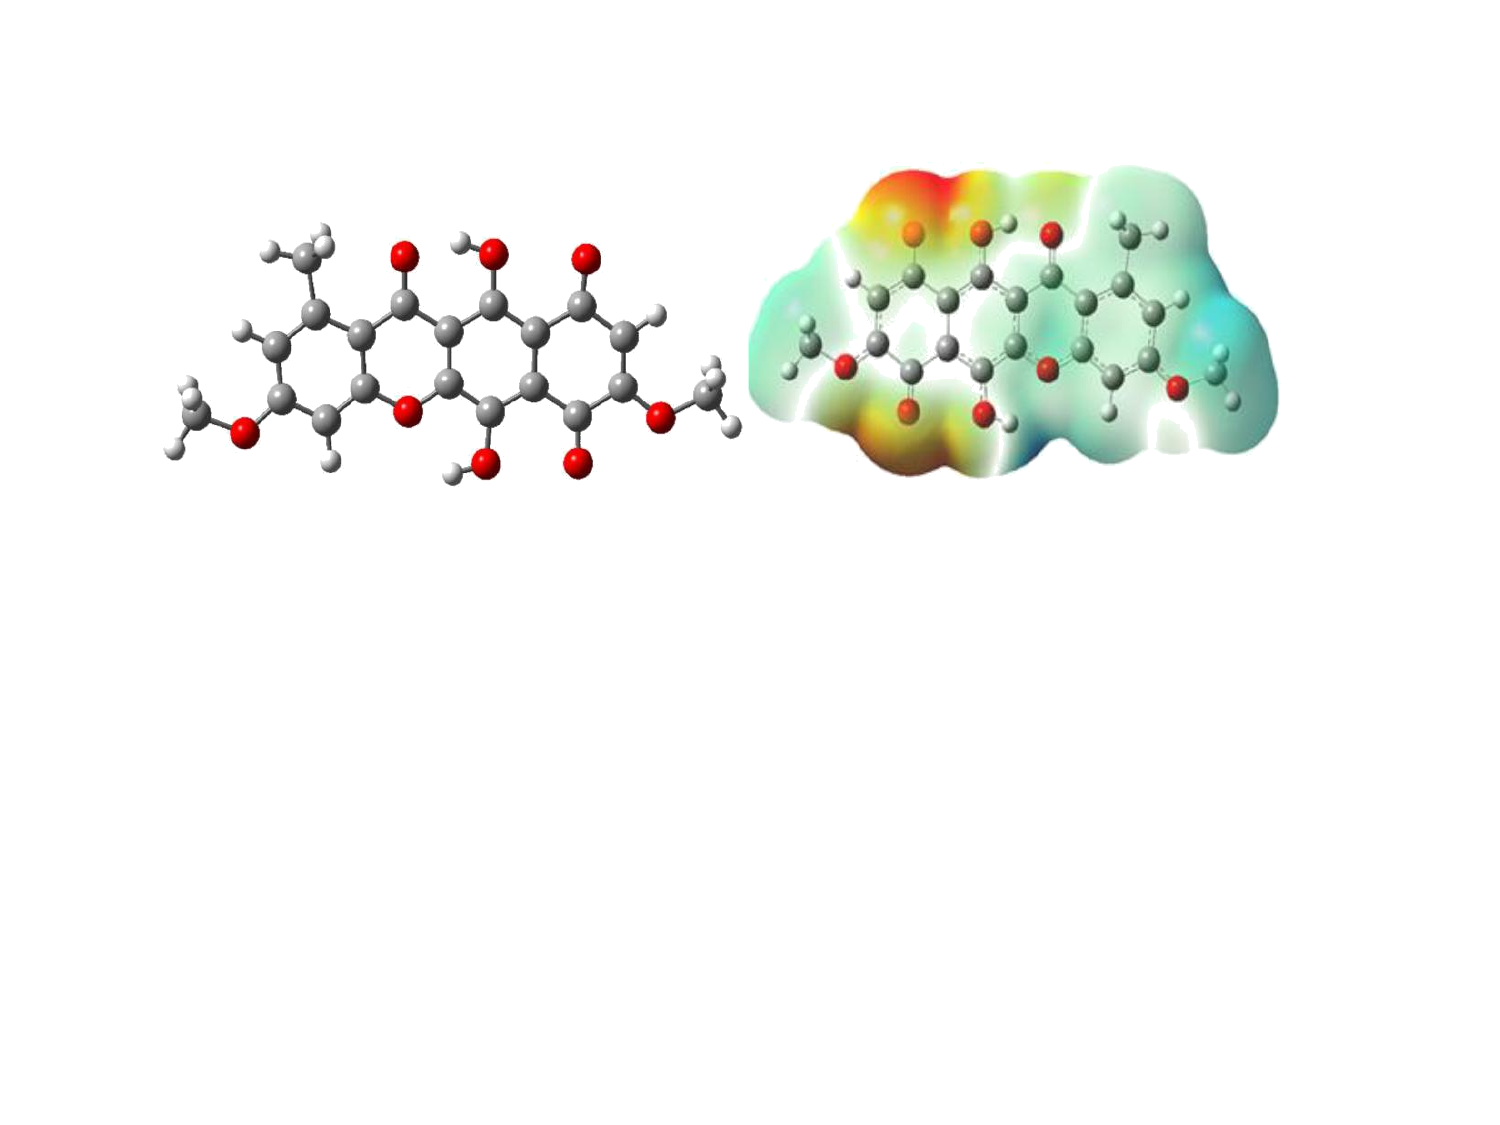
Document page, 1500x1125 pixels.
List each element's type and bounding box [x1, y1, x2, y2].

picture [162, 162, 1288, 488]
